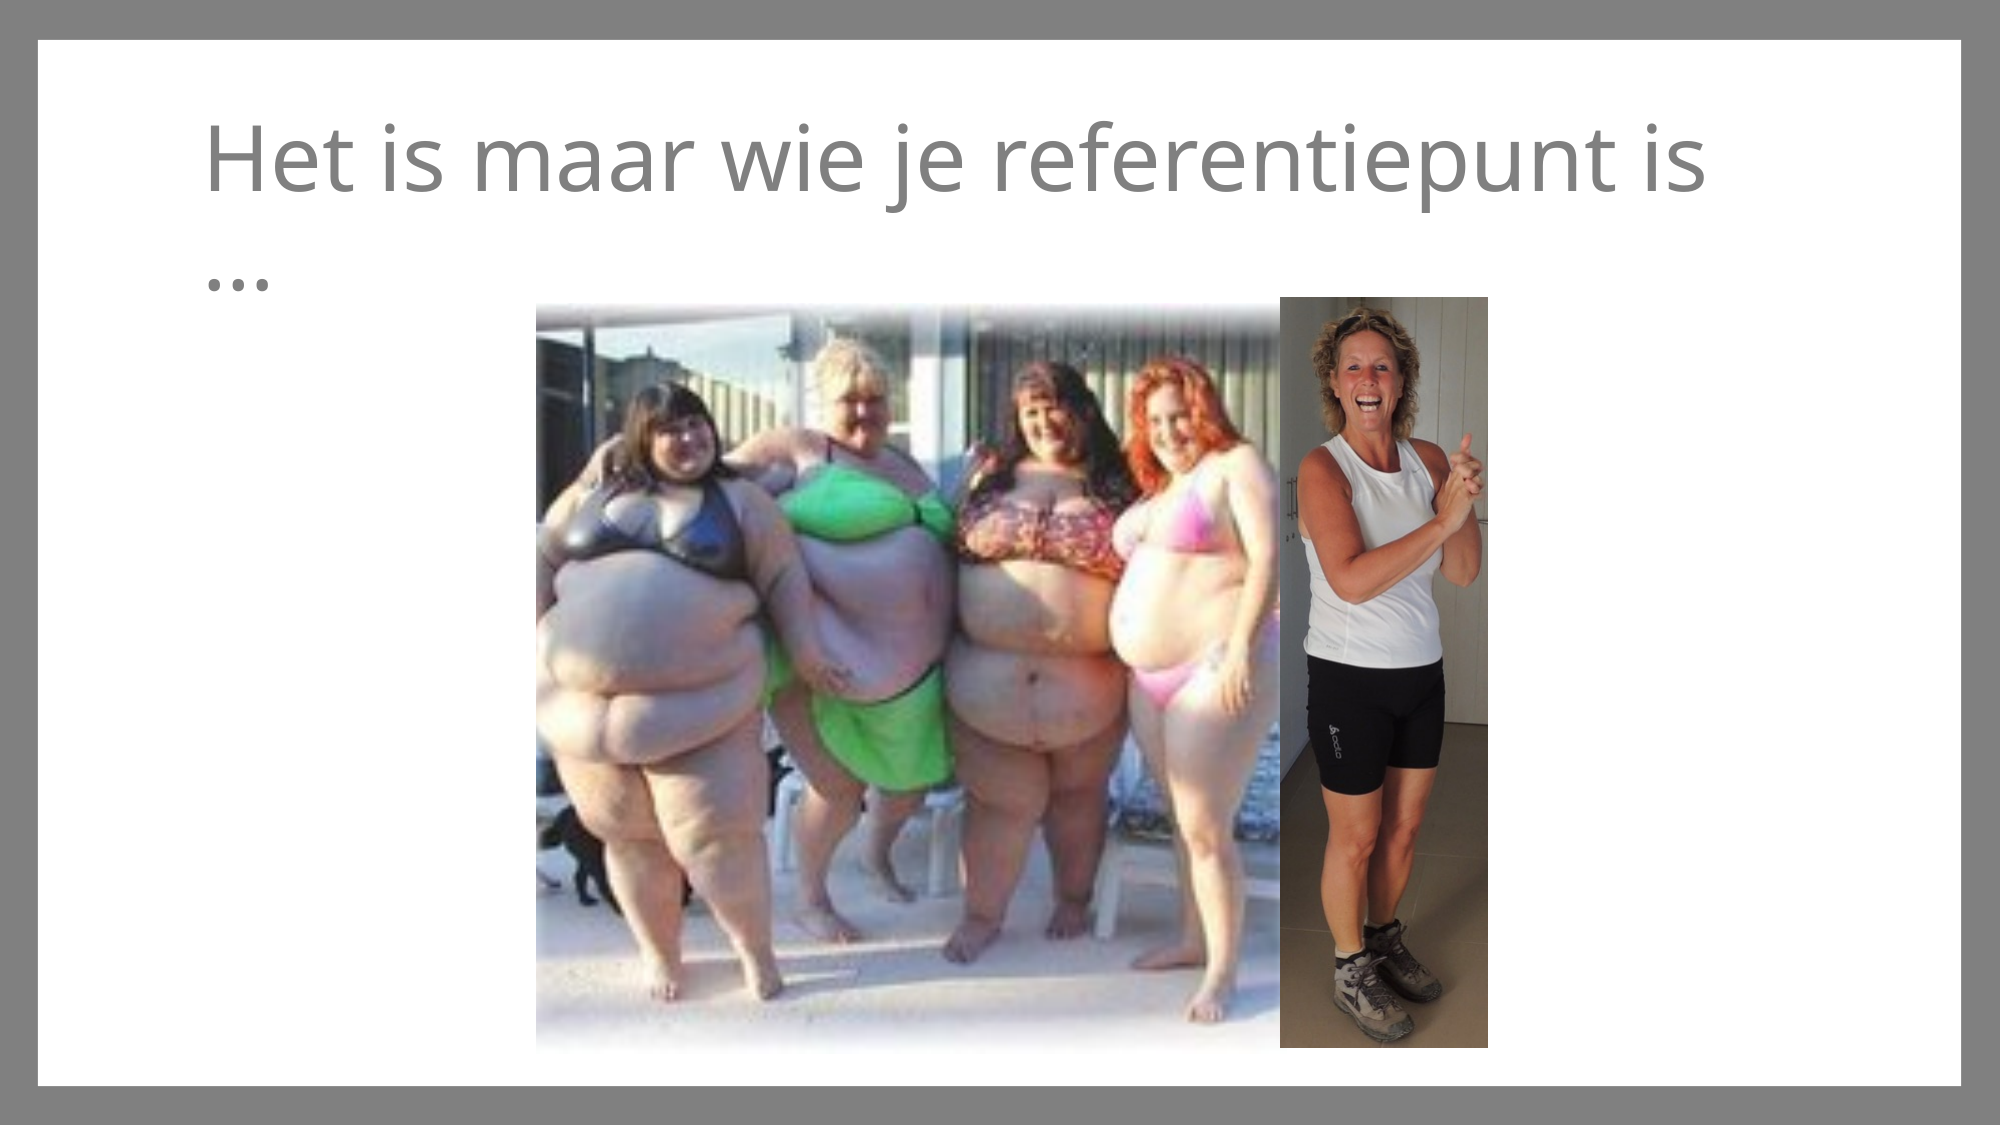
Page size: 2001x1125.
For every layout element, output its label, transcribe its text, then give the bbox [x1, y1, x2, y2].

title Het is maar wie je referentiepunt is … [187, 99, 1808, 323]
picture [1279, 297, 1488, 1049]
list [535, 303, 1275, 1054]
